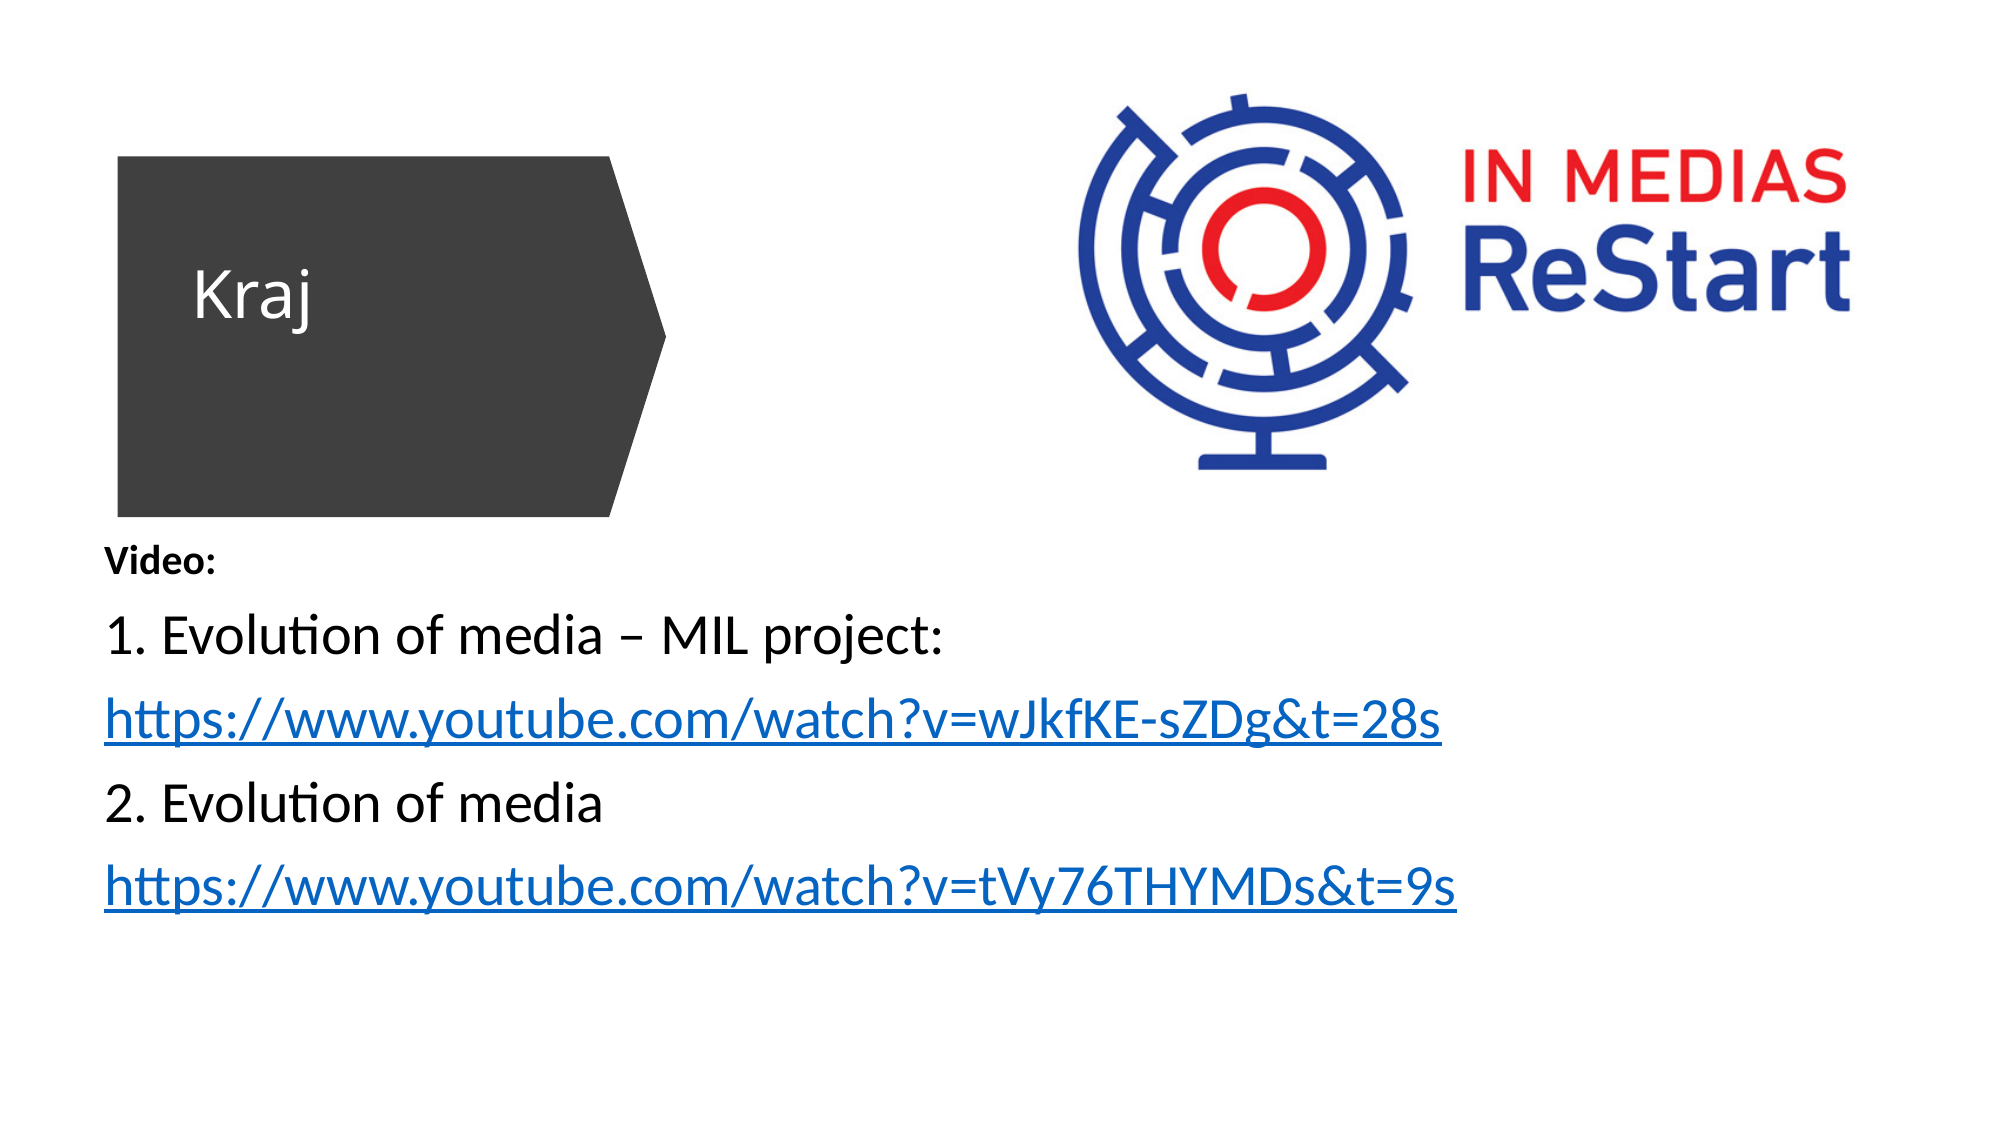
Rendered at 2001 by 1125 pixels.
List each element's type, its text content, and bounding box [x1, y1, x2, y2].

title Kraj [176, 190, 614, 483]
list Video: 1. Evolution of media – MIL project: https://www.youtube.com/watch?v=wJkfKE-sZDg&t=28s 2. Evolution of media https://www.youtube.com/watch?v=tVy76THYMDs&t=9s [89, 530, 1705, 1063]
picture [999, 40, 1939, 510]
text_box [116, 155, 668, 519]
